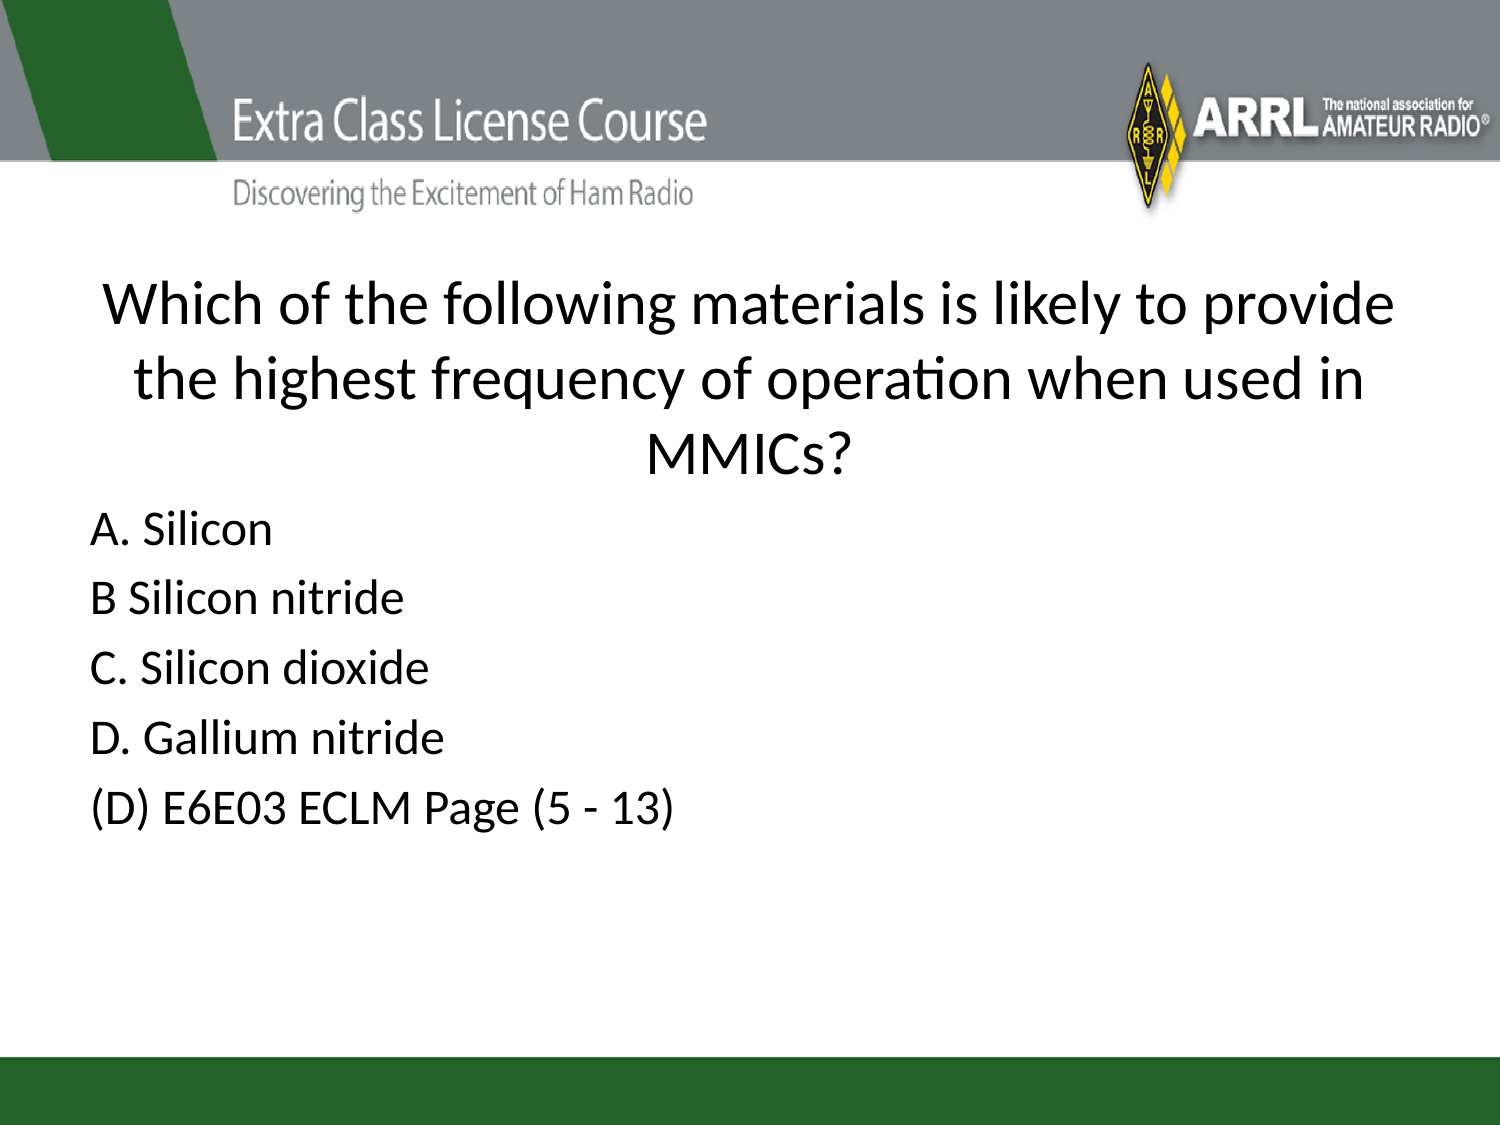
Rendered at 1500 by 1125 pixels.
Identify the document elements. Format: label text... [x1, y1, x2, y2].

list A. Silicon B Silicon nitride C. Silicon dioxide D. Gallium nitride (D) E6E03 ECLM Page (5 - 13) [75, 487, 1425, 1005]
picture [0, 0, 1500, 1125]
title Which of the following materials is likely to provide the highest frequency of operation when used in MMICs? [75, 254, 1425, 435]
